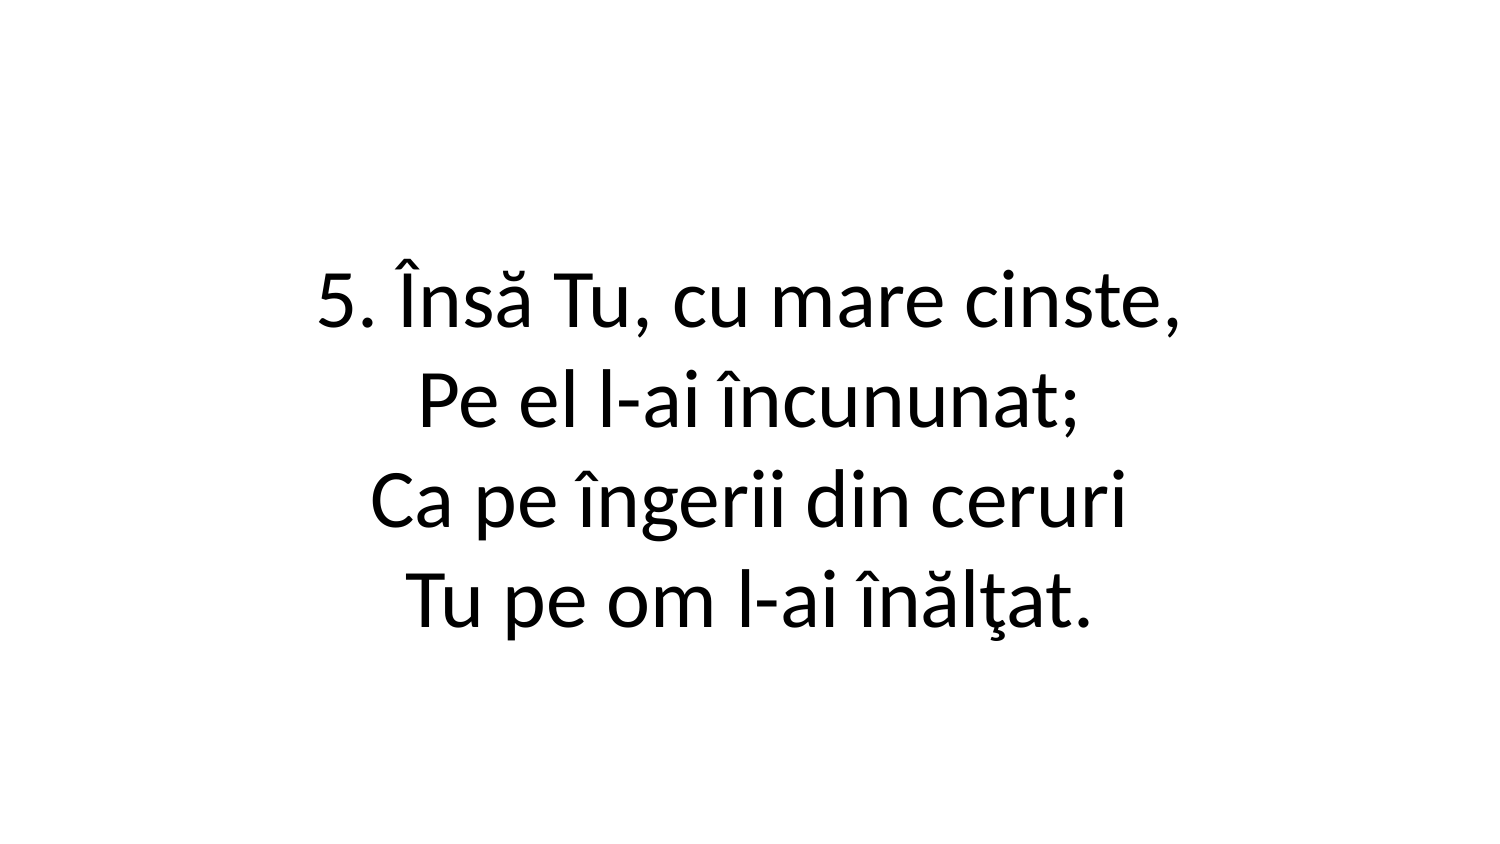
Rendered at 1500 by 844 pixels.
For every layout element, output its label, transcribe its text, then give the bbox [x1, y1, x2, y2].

text_box 5. Însă Tu, cu mare cinste, Pe el l-ai încununat; Ca pe îngerii din ceruri Tu pe om l-ai înălţat. [300, 192, 1199, 652]
